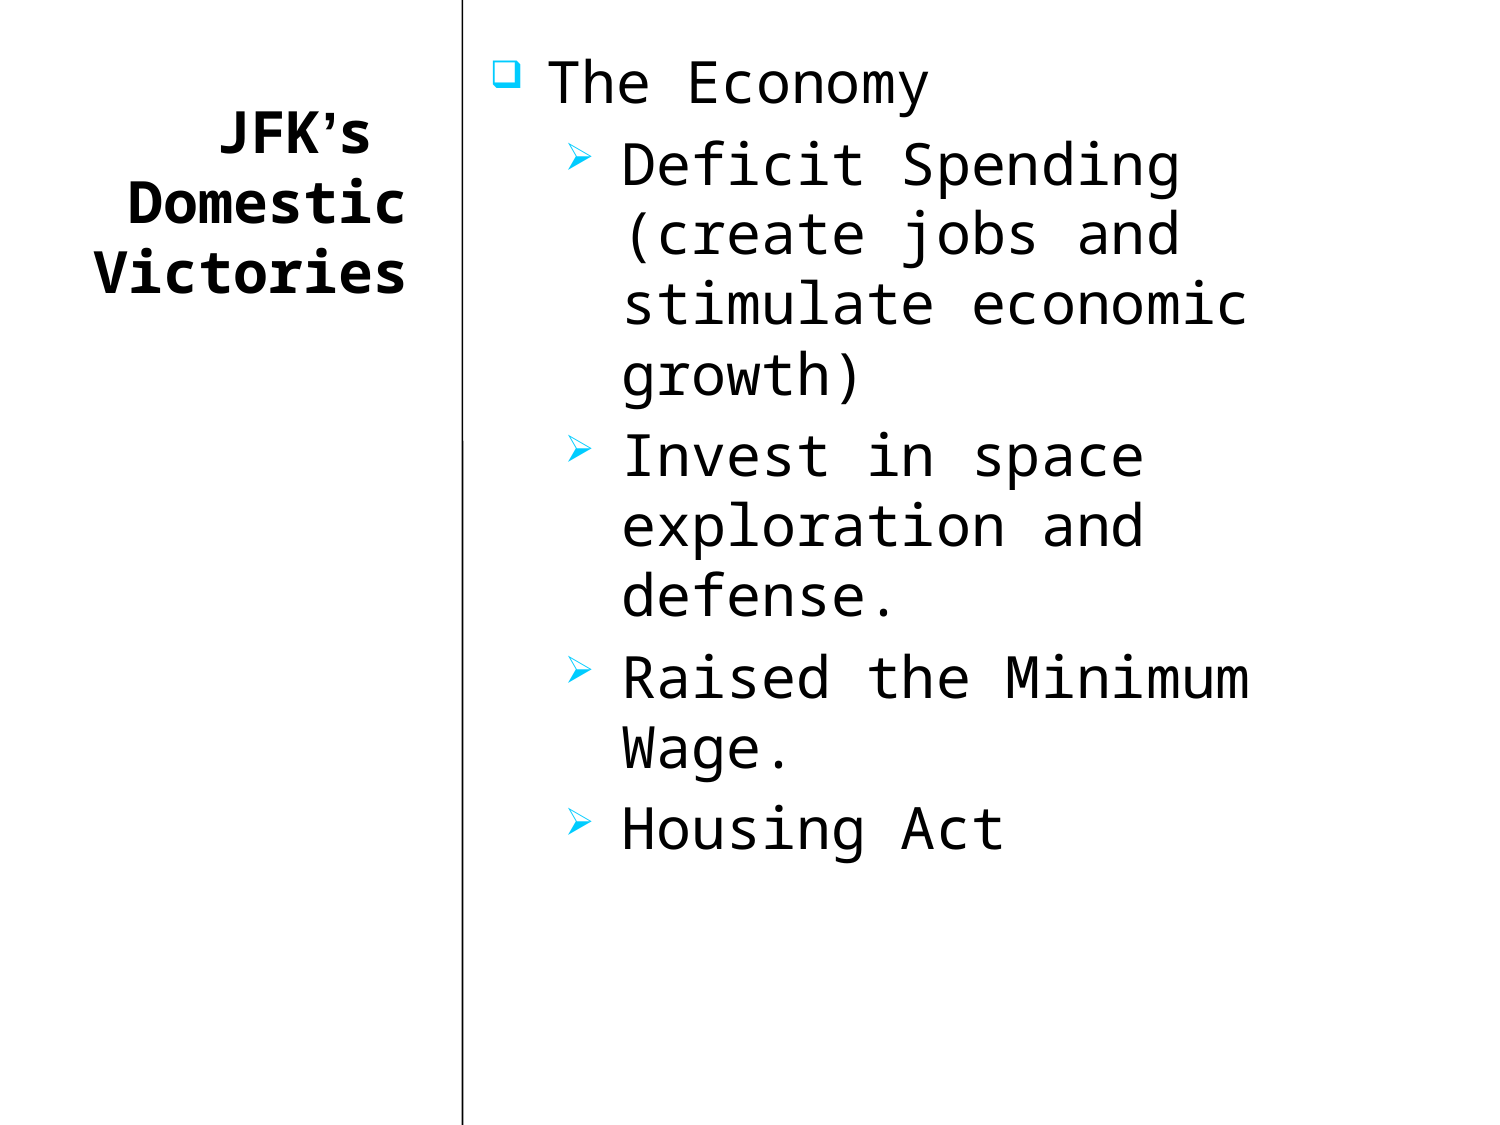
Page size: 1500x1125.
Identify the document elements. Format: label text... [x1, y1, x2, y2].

text_box The Economy Deficit Spending (create jobs and stimulate economic growth) Invest in space exploration and defense. Raised the Minimum Wage. Housing Act [474, 37, 1450, 663]
text_box JFK’s Domestic Victories [0, 66, 423, 334]
